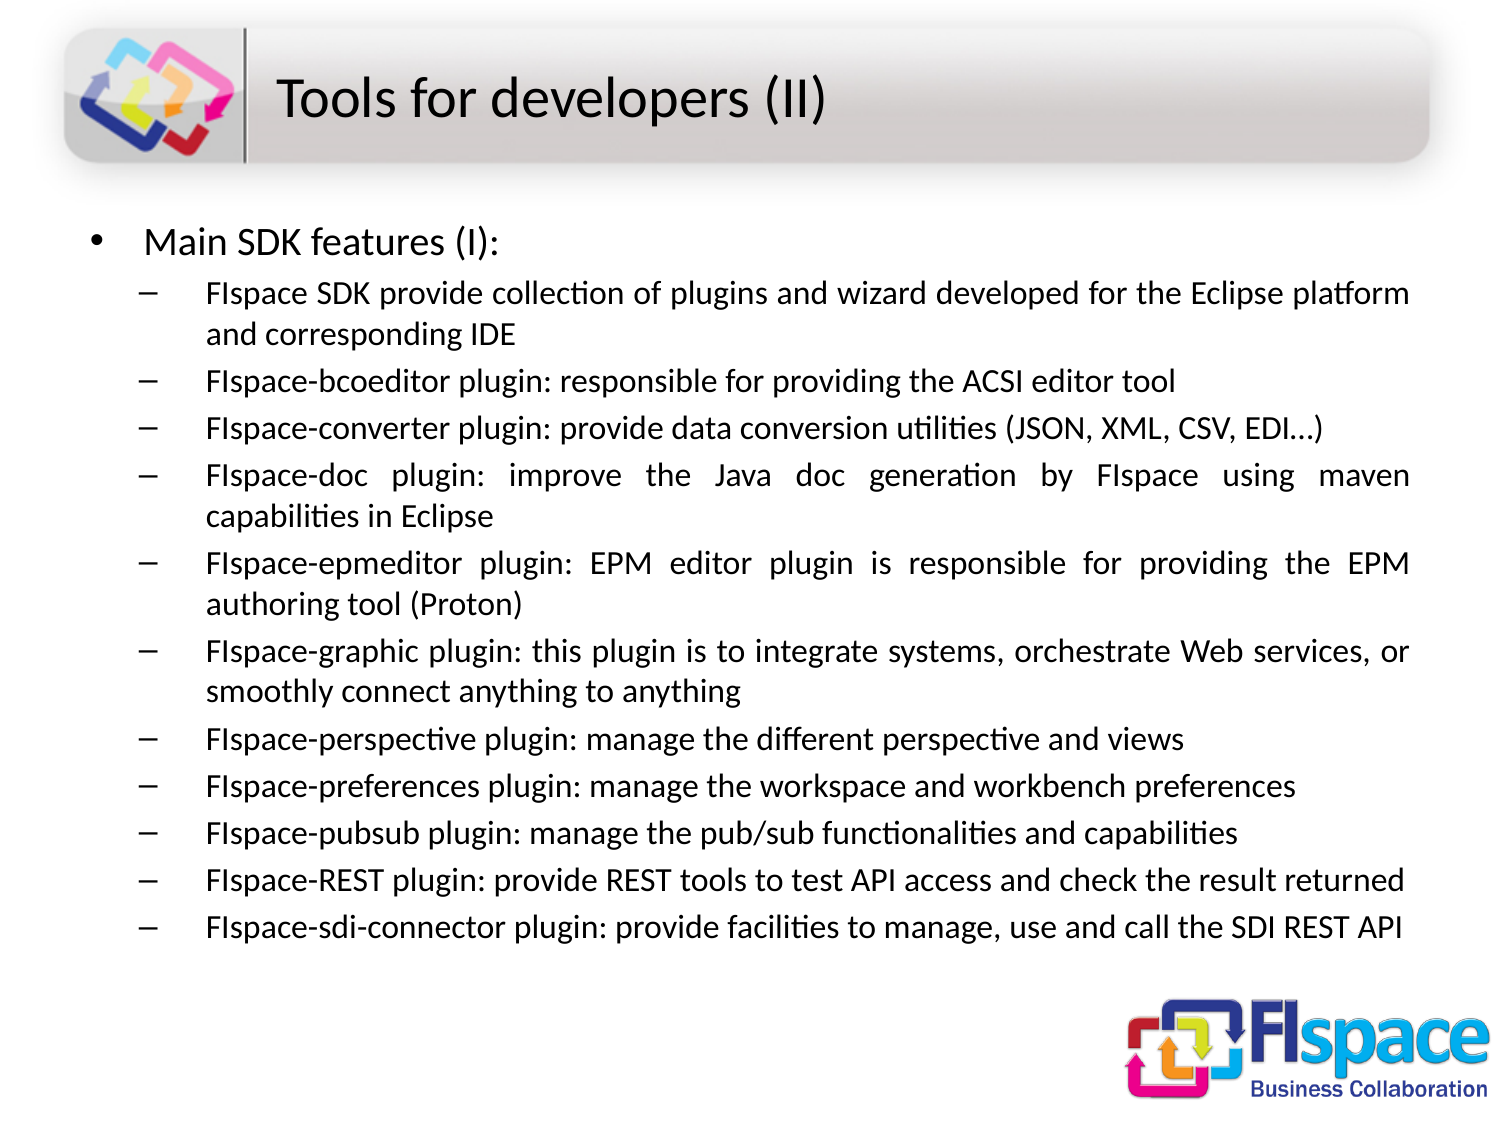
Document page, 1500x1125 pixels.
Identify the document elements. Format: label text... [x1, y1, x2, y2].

title Tools for developers (II) [261, 39, 1401, 149]
picture [1118, 993, 1496, 1101]
text_box Main SDK features (I): FIspace SDK provide collection of plugins and wizard developed for the Eclipse platform and corresponding IDE FIspace-bcoeditor plugin: responsible for providing the ACSI editor tool FIspace-converter plugin: provide data conversion utilities (JSON, XML, CSV, EDI…) FIspace-doc plugin: improve the Java doc generation by FIspace using maven capabilities in Eclipse FIspace-epmeditor plugin: EPM editor plugin is responsible for providing the EPM authoring tool (Proton) FIspace-graphic plugin: this plugin is to integrate systems, orchestrate Web services, or smoothly connect anything to anything FIspace-perspective plugin: manage the different perspective and views FIspace-preferences plugin: manage the workspace and workbench preferences FIspace-pubsub plugin: manage the pub/sub functionalities and capabilities FIspace-REST plugin: provide REST tools to test API access and check the result returned FIspace-sdi-connector plugin: provide facilities to manage, use and call the SDI REST API [74, 207, 1425, 988]
picture [0, 0, 1500, 253]
